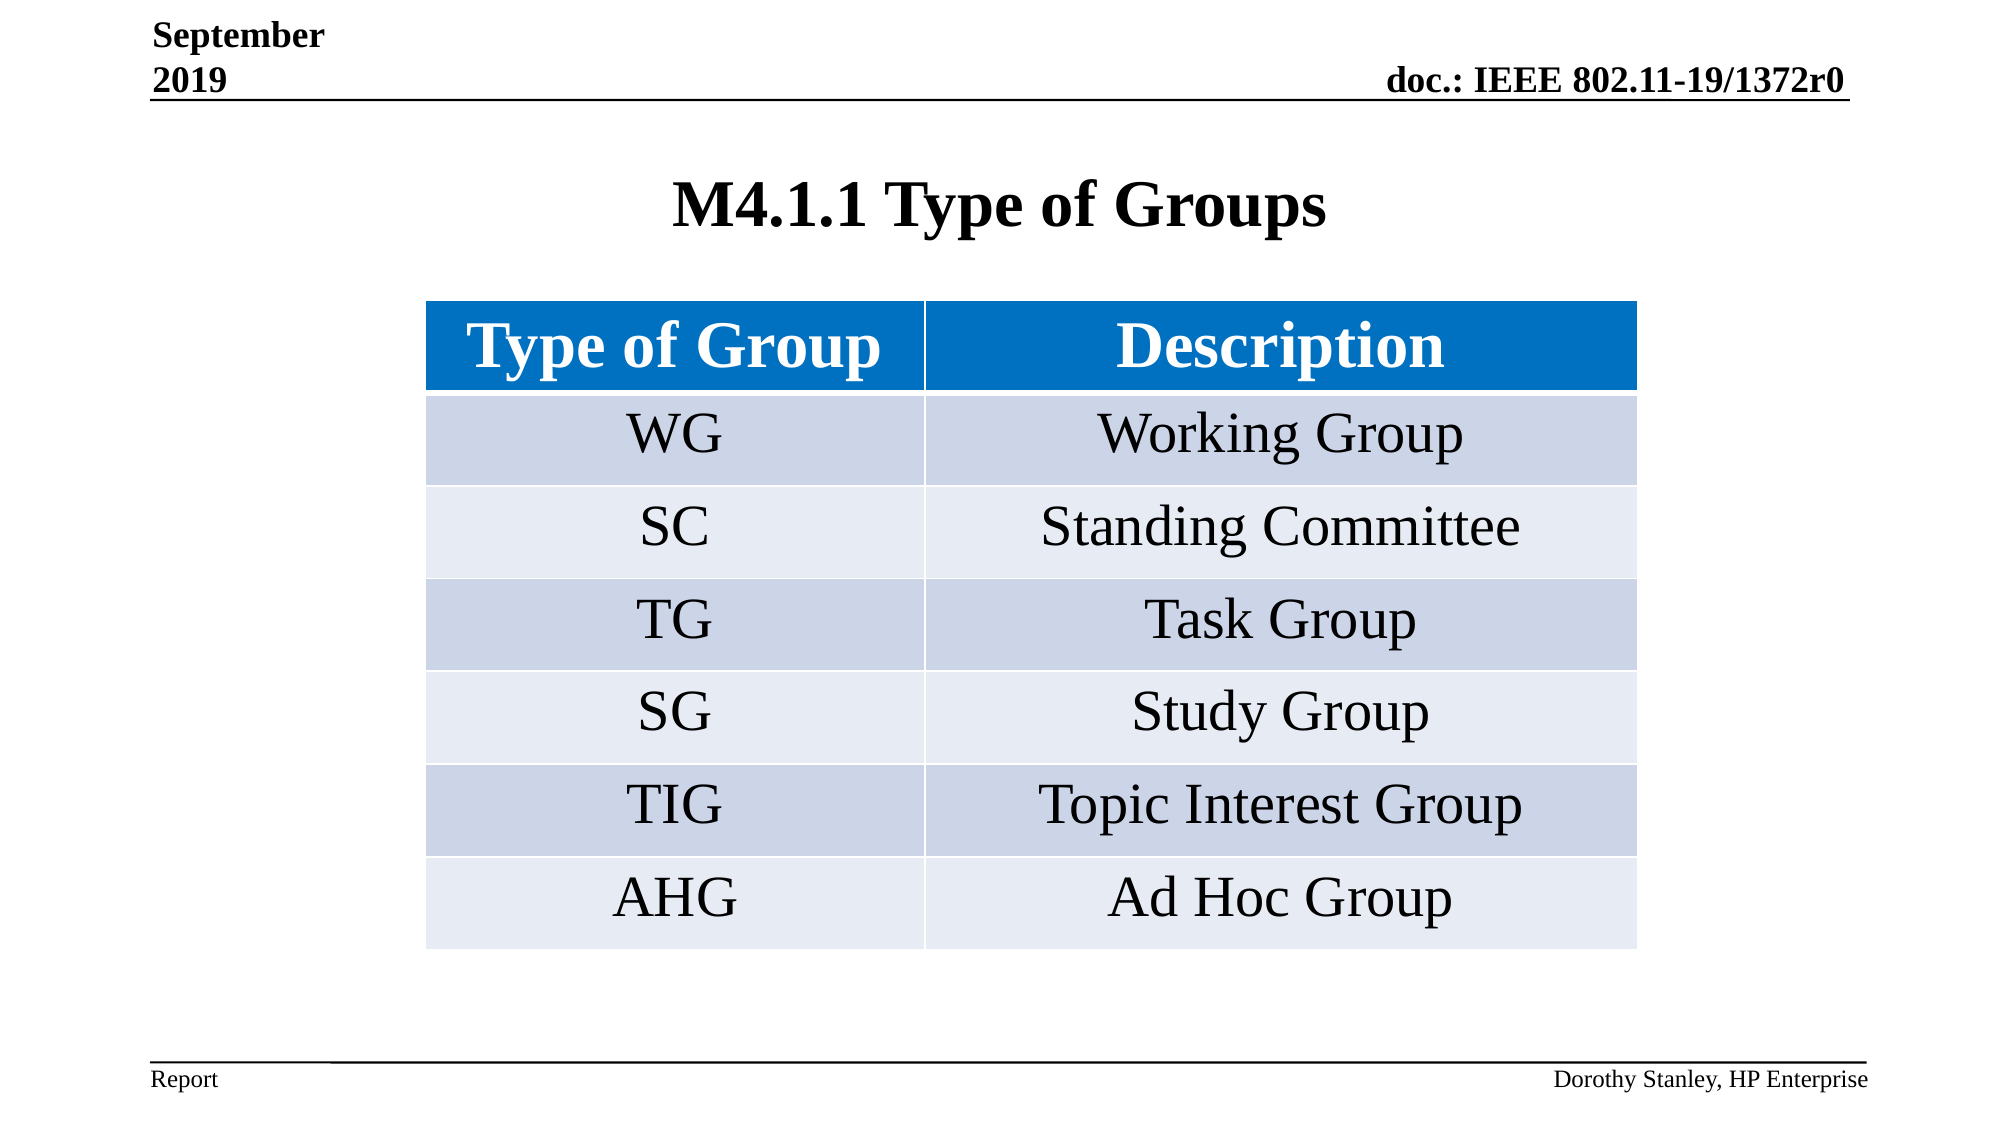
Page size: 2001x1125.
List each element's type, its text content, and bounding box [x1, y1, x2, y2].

table_cell Ad Hoc Group [926, 858, 1637, 949]
footer Dorothy Stanley, HP Enterprise [1512, 1061, 1869, 1093]
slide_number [152, 54, 406, 101]
table_cell AHG [426, 858, 924, 949]
table_cell TG [426, 579, 924, 670]
table_cell Topic Interest Group [926, 765, 1637, 856]
title M4.1.1 Type of Groups [150, 112, 1850, 288]
table_cell Study Group [926, 672, 1637, 763]
table_header Description [926, 301, 1637, 390]
table_header Type of Group [426, 301, 924, 390]
table_cell SG [426, 672, 924, 763]
table_cell WG [426, 396, 924, 485]
table_cell Standing Committee [926, 487, 1637, 578]
table_cell TIG [426, 765, 924, 856]
table_cell Working Group [926, 396, 1637, 485]
table_cell SC [426, 487, 924, 578]
table_cell Task Group [926, 579, 1637, 670]
